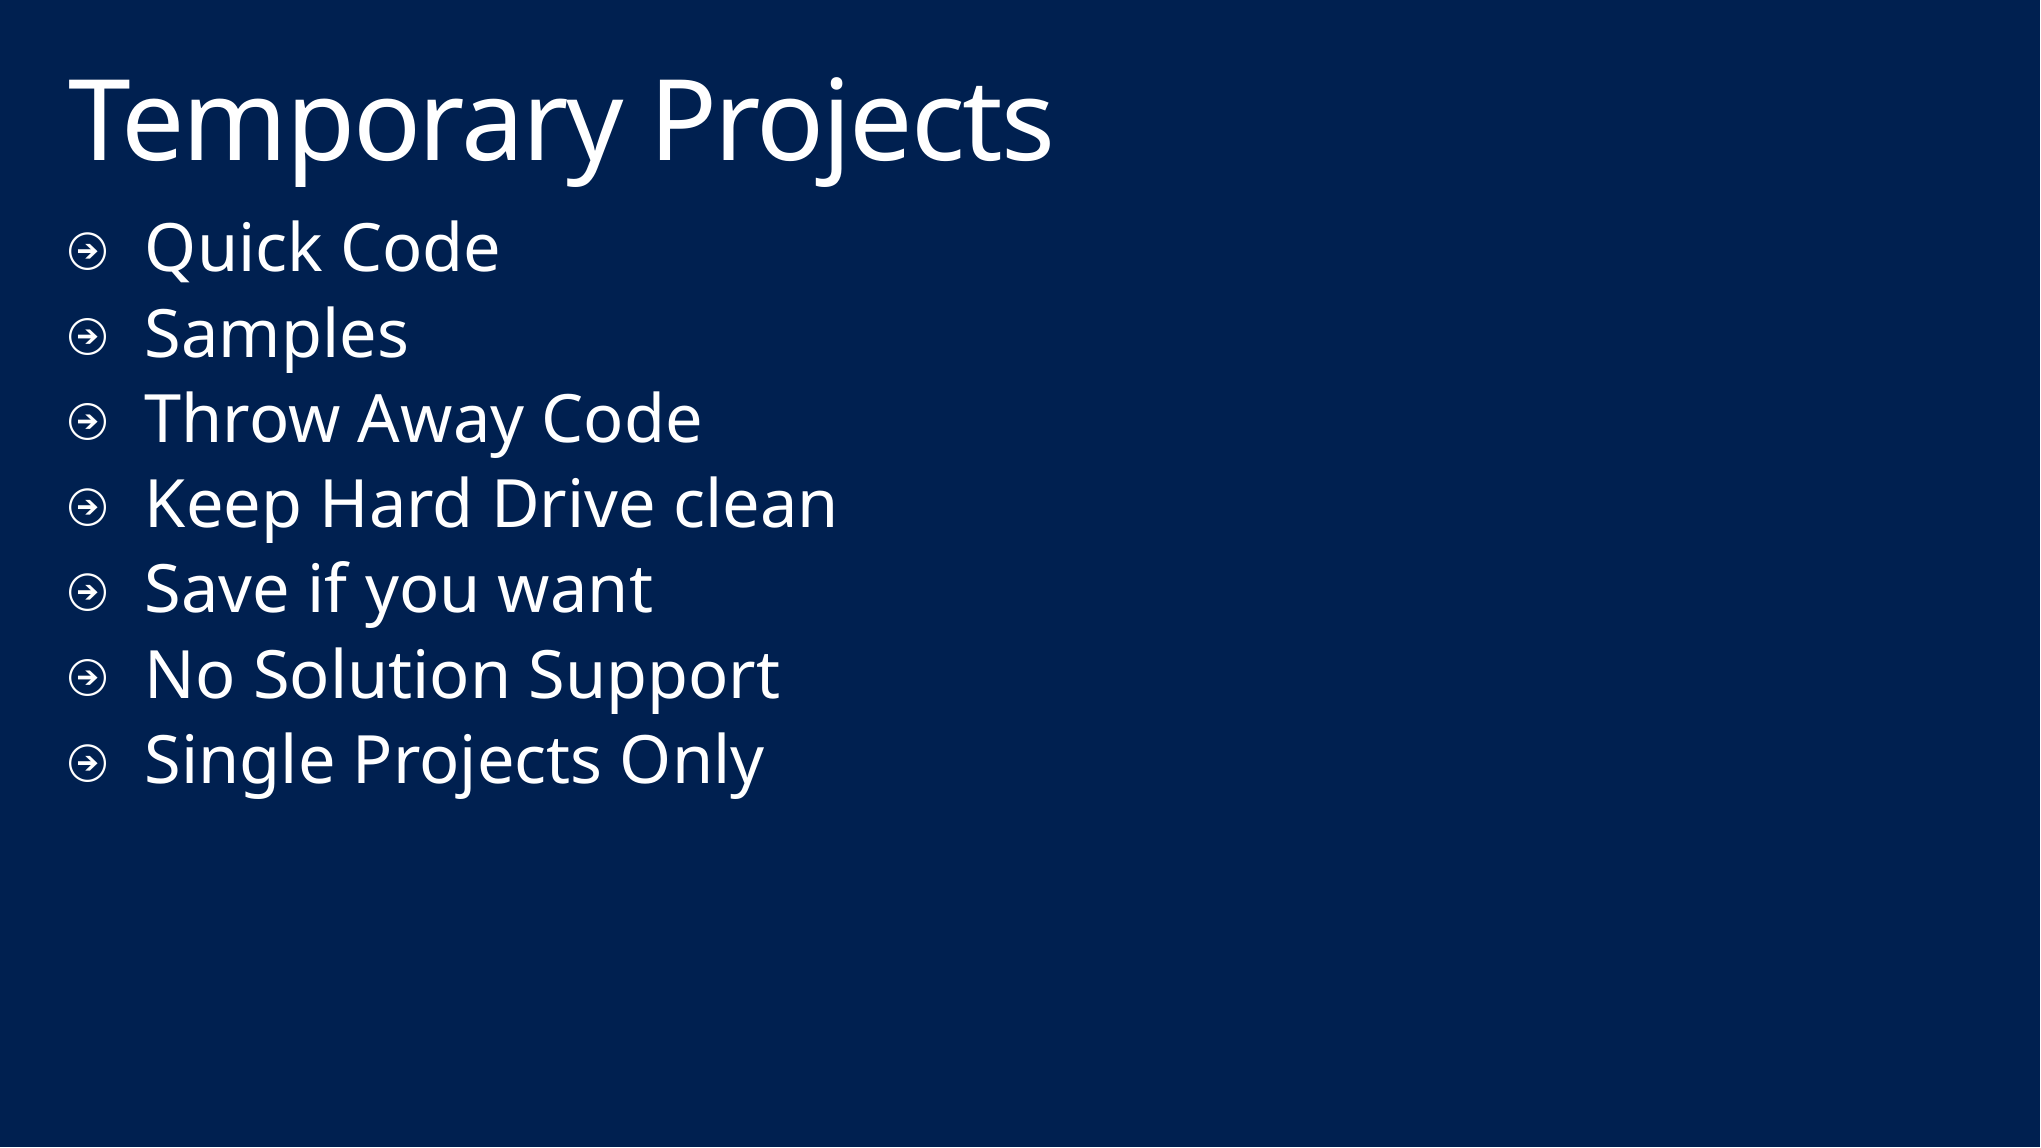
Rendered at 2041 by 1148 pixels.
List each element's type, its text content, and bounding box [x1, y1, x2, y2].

title Temporary Projects [45, 48, 1996, 199]
picture [69, 649, 116, 696]
picture [69, 478, 116, 526]
picture [69, 393, 116, 440]
list Quick Code Samples Throw Away Code Keep Hard Drive clean Save if you want No Solution Support Single Projects Only [45, 199, 1996, 836]
picture [69, 308, 116, 355]
picture [69, 222, 116, 270]
picture [69, 563, 116, 611]
picture [69, 734, 116, 782]
